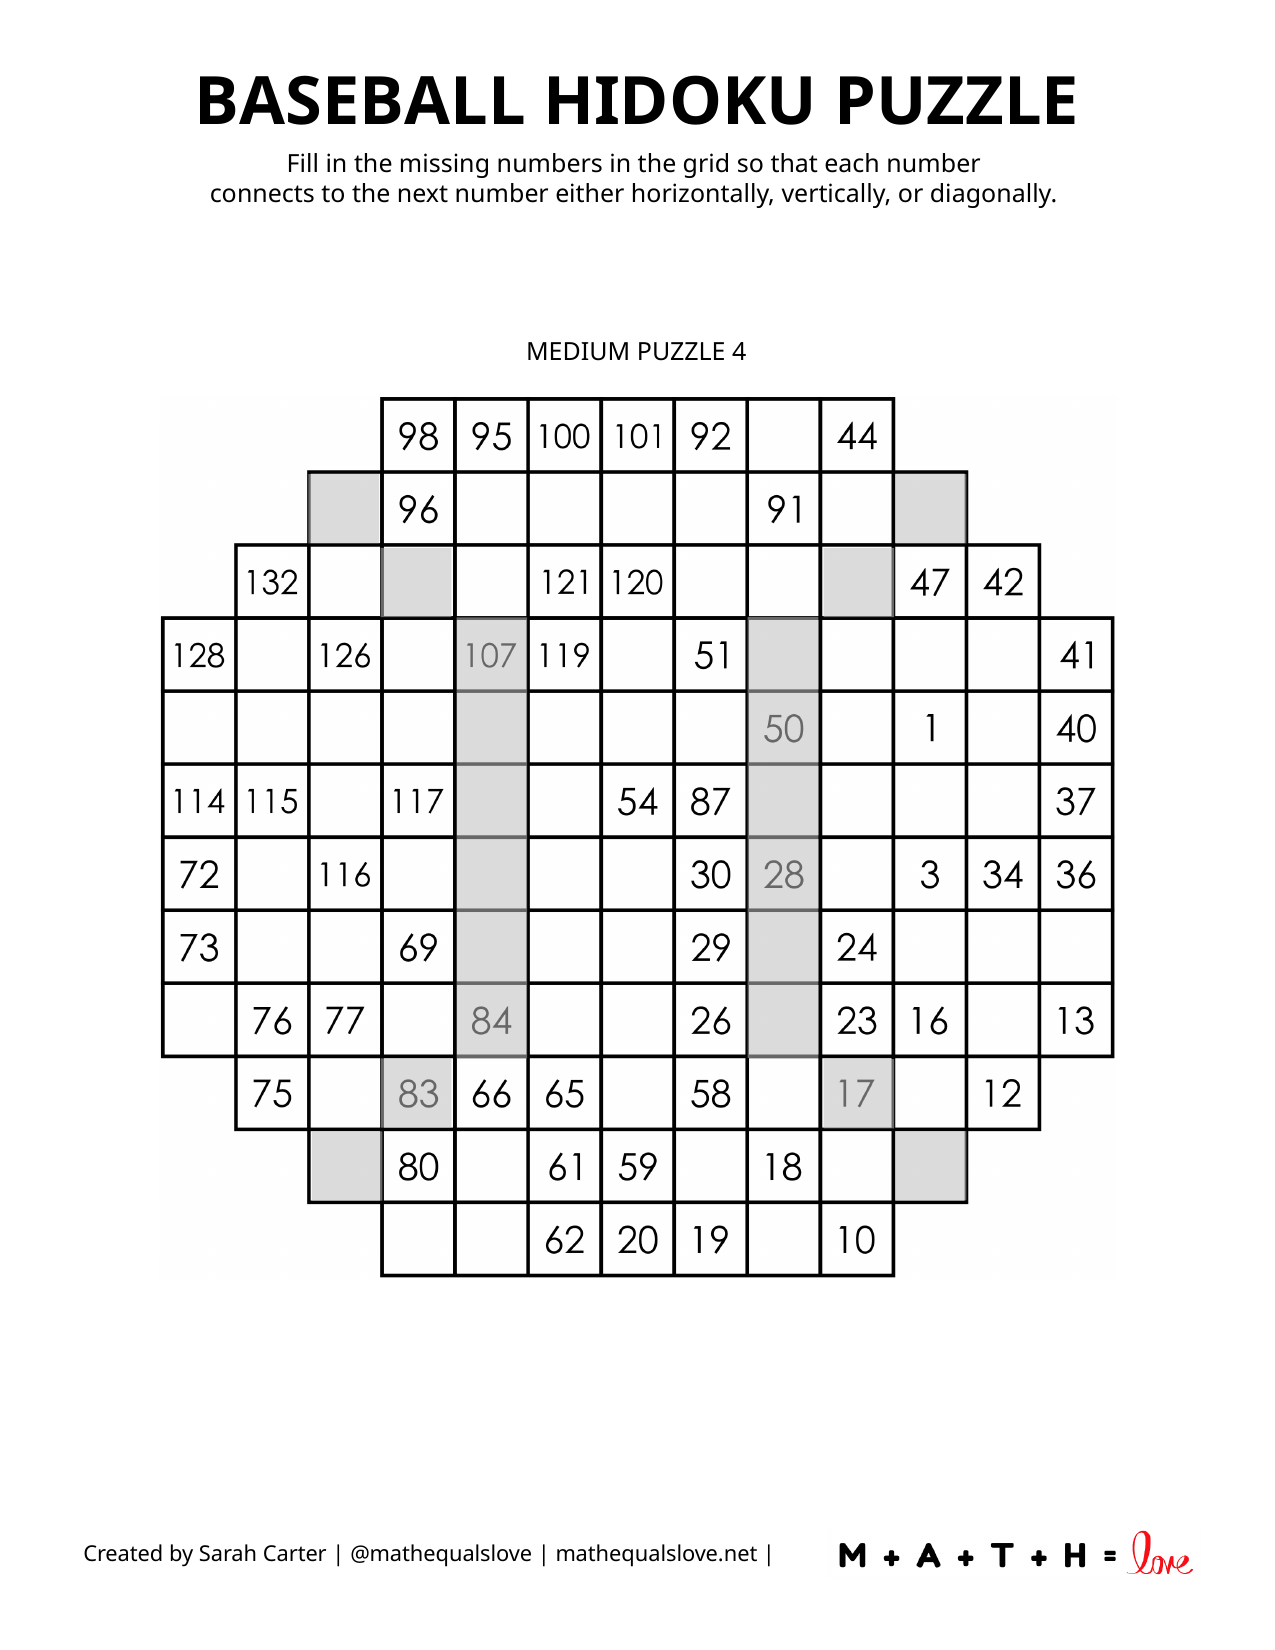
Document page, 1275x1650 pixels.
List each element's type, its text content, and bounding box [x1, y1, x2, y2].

text_box Created by Sarah Carter | @mathequalslove | mathequalslove.net | [68, 1532, 826, 1574]
text_box BASEBALL HIDOKU PUZZLE [65, 50, 1210, 140]
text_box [307, 473, 967, 1202]
picture [826, 1528, 1203, 1579]
text_box MEDIUM PUZZLE 4 [158, 335, 1115, 387]
text_box Fill in the missing numbers in the grid so that each number connects to the next number either horizontally, vertically, or diagonally. [0, 140, 1275, 216]
picture [158, 395, 1117, 1280]
